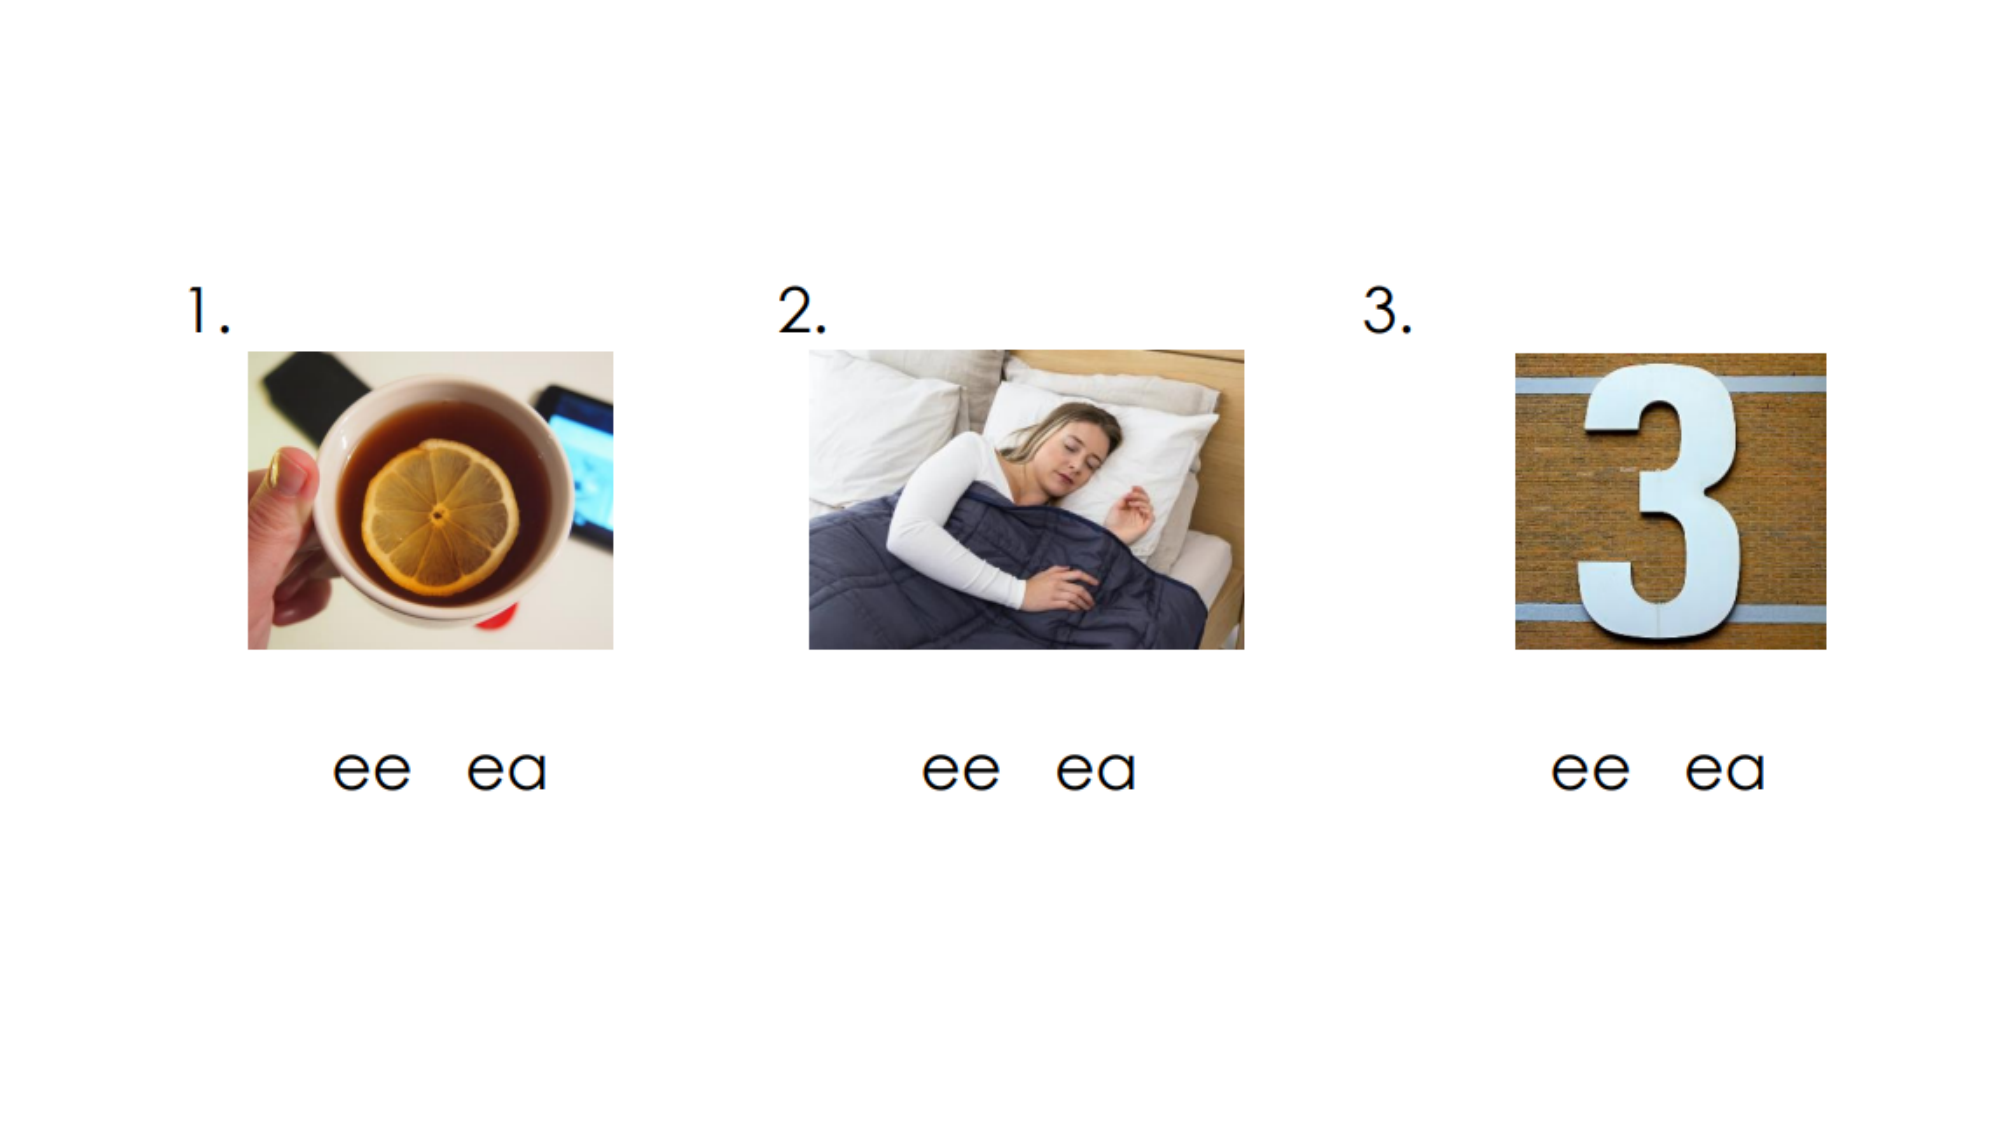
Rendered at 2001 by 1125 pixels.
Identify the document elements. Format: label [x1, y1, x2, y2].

picture [105, 235, 1895, 889]
